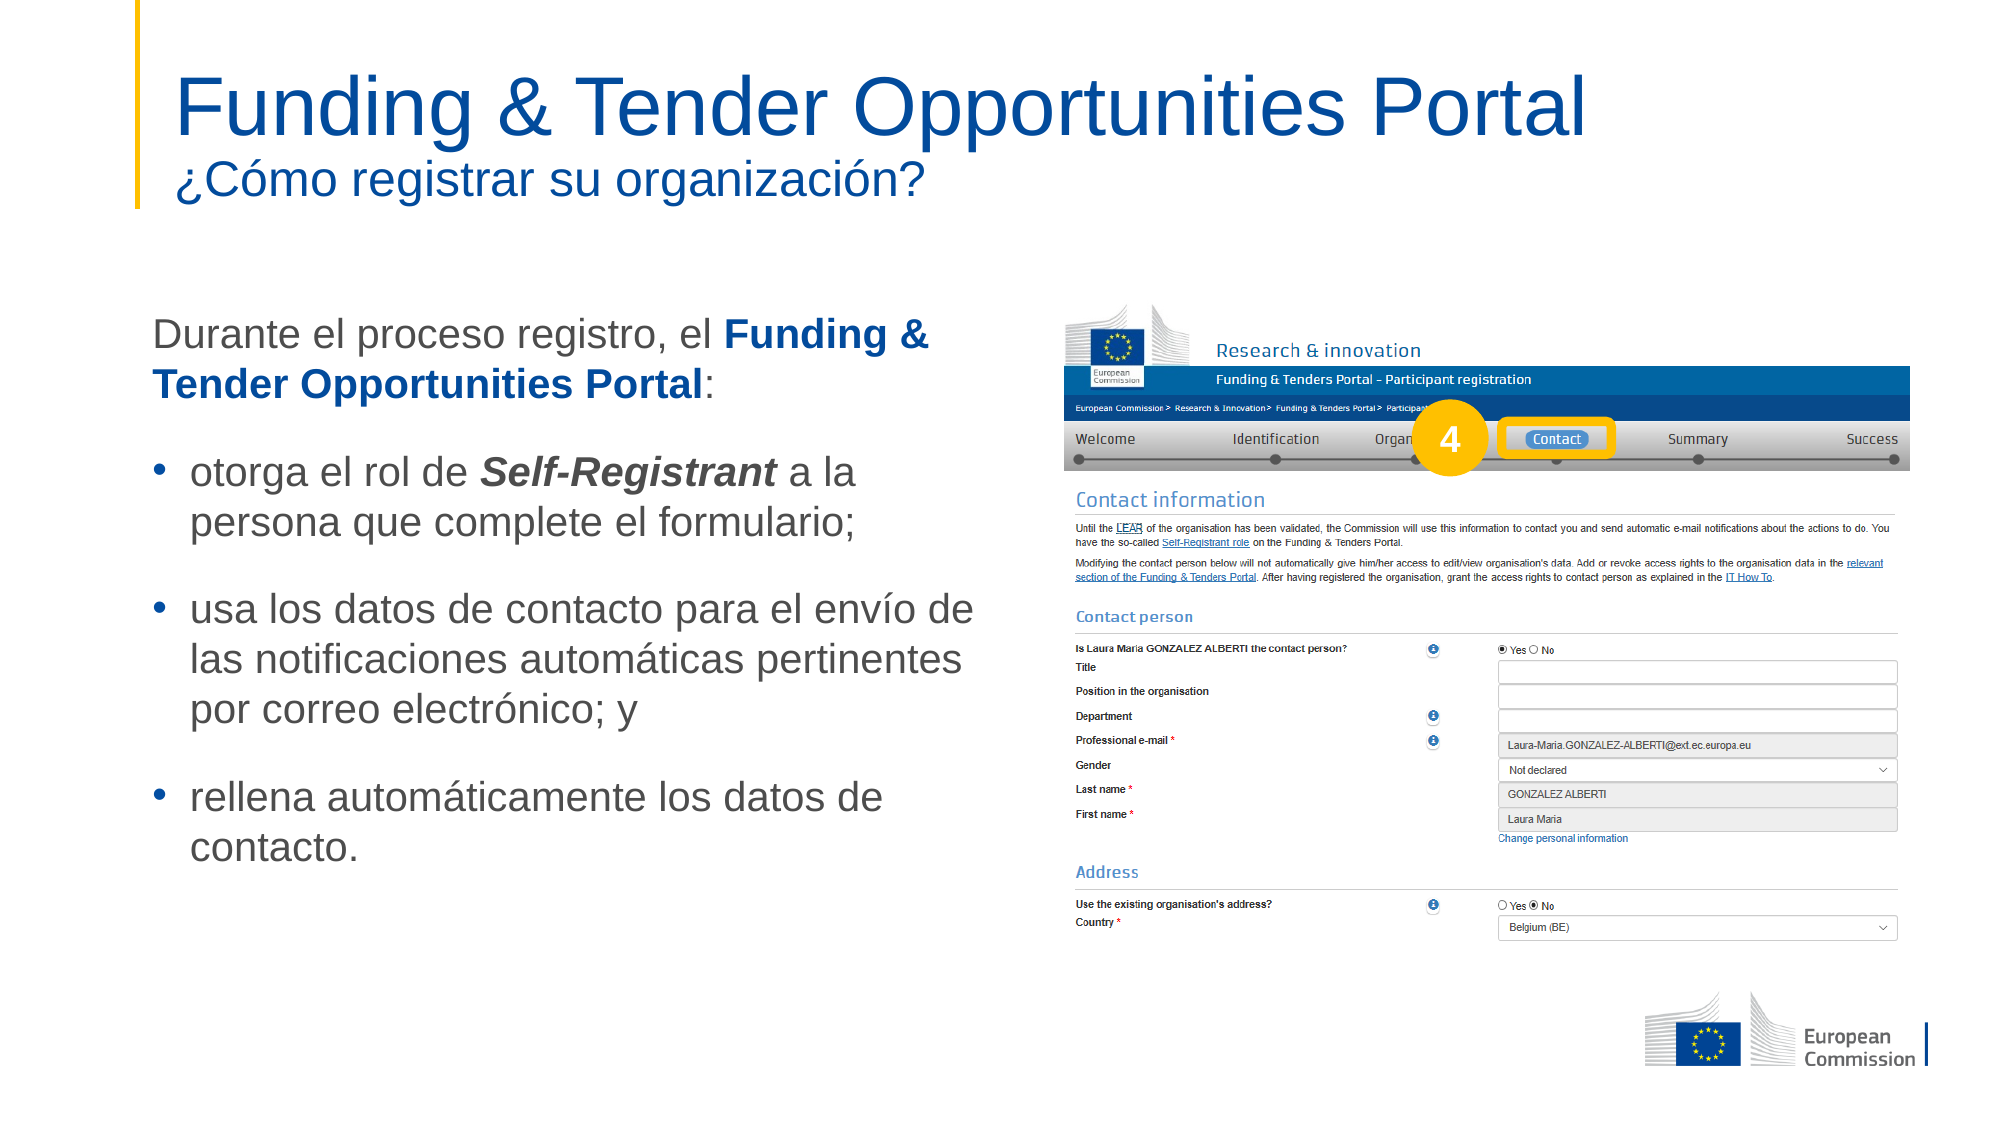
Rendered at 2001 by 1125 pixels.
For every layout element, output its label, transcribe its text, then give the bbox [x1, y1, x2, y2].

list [1059, 299, 1915, 941]
list Durante el proceso registro, el Funding & Tender Opportunities Portal: otorga el rol de Self-Registrant a la persona que complete el formulario; usa los datos de contacto para el envío de las notificaciones automáticas pertinentes por correo electrónico; y rellena automáticamente los datos de contacto. [137, 299, 1012, 941]
title Funding & Tender Opportunities Portal ¿Cómo registrar su organización? [159, 79, 1885, 208]
picture [1645, 991, 1928, 1066]
